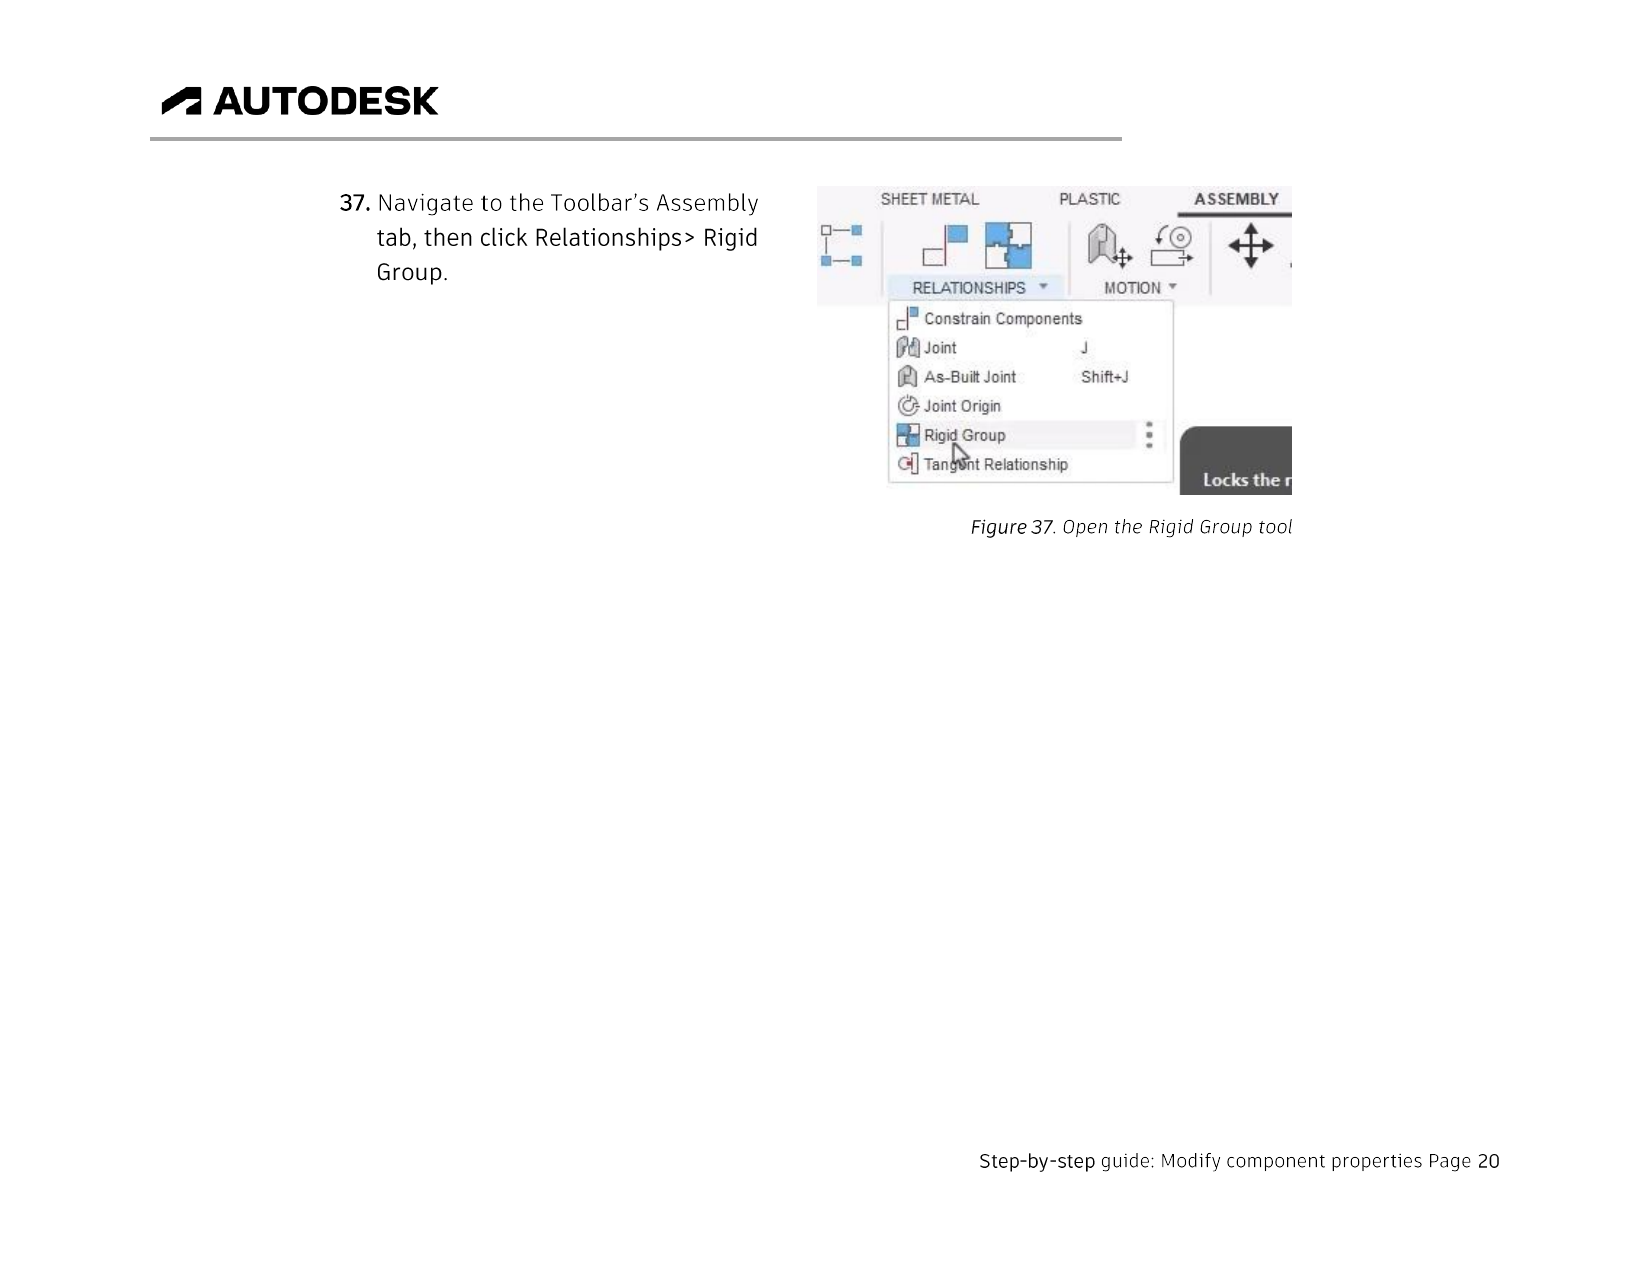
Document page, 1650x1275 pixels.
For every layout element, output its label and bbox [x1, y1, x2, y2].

picture [817, 186, 1293, 495]
text_box [339, 186, 776, 289]
text_box [970, 513, 1302, 540]
picture [979, 1147, 1512, 1175]
picture [160, 85, 439, 116]
